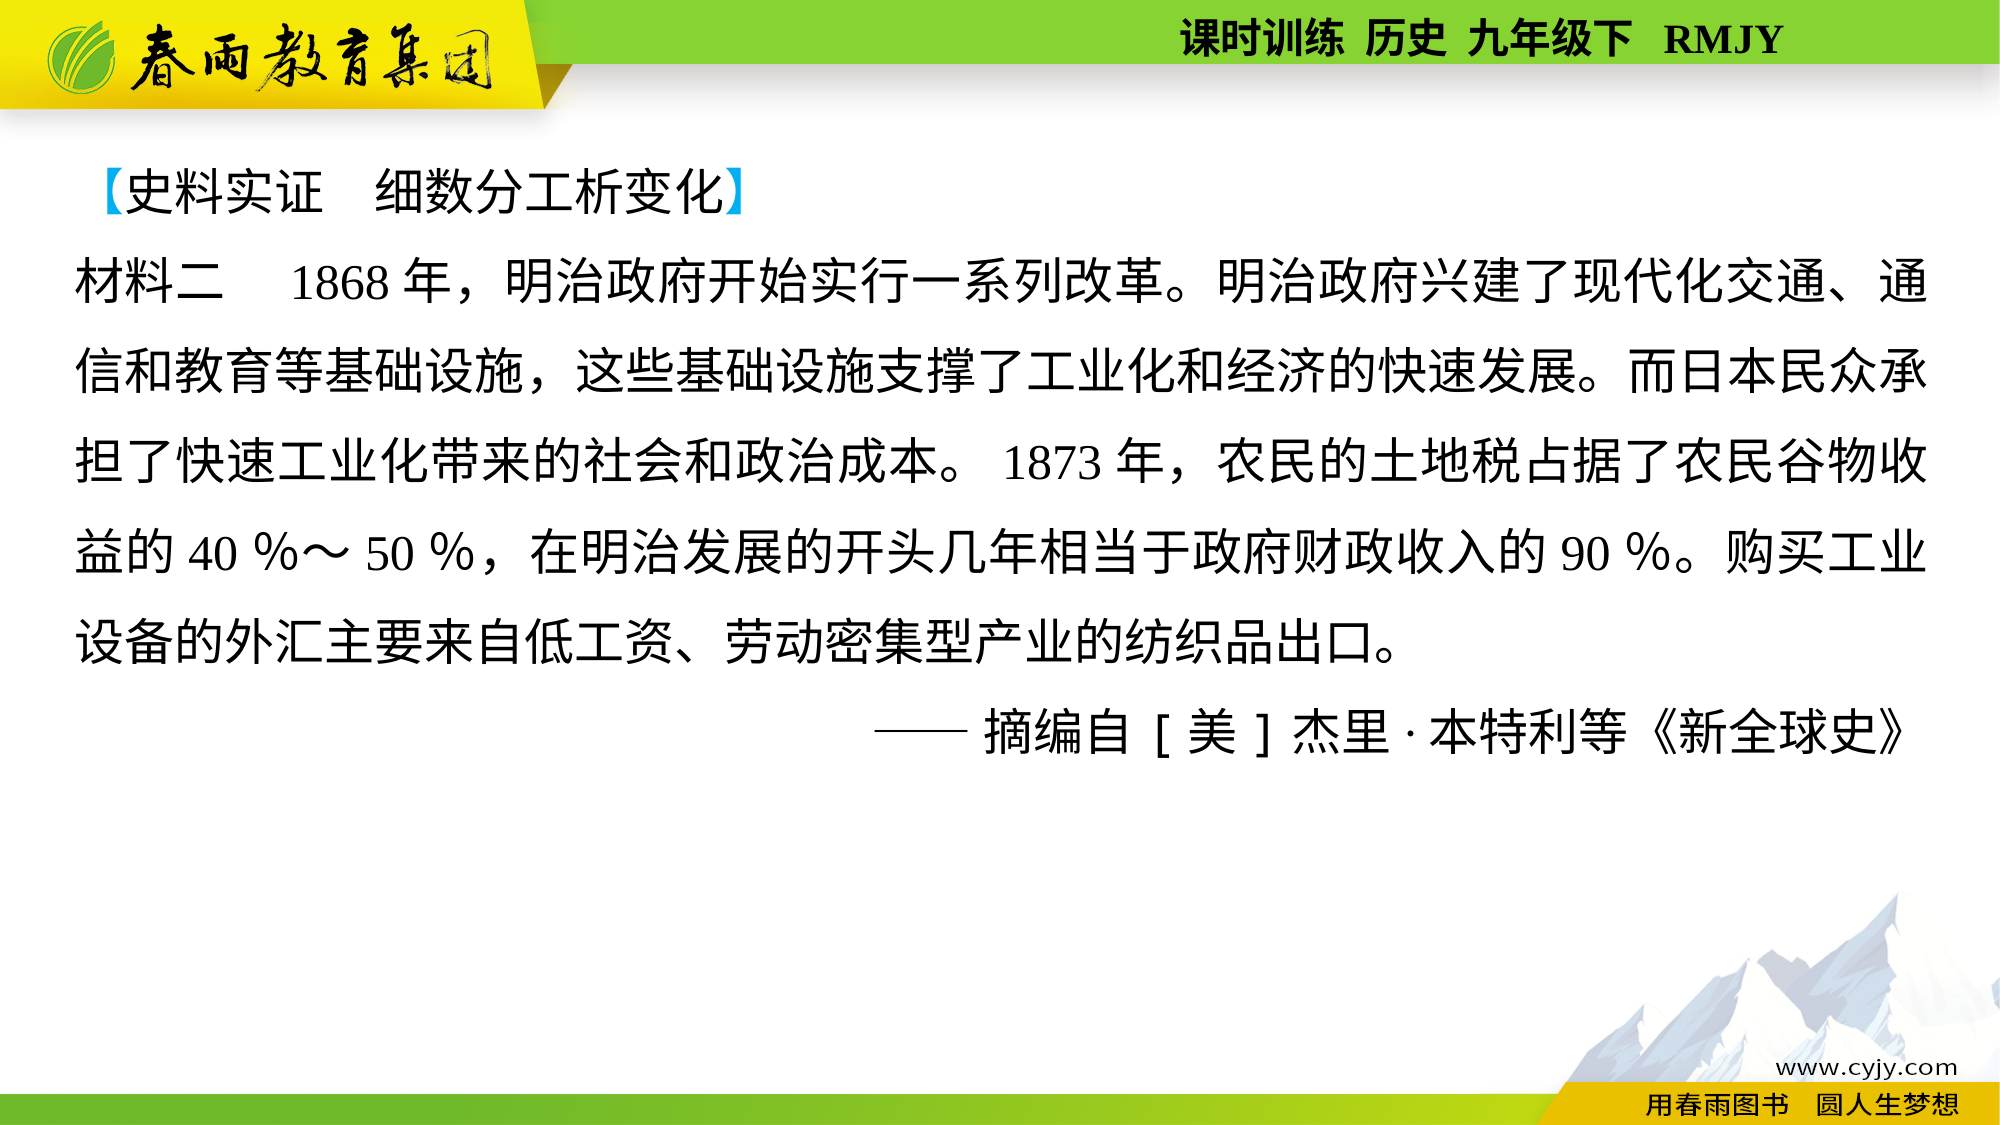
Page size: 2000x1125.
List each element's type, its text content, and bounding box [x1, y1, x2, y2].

list 【史料实证 细数分工析变化】 材料二 1868年，明治政府开始实行一系列改革。明治政府兴建了现代化交通、通信和教育等基础设施，这些基础设施支撑了工业化和经济的快速发展。而日本民众承担了快速工业化带来的社会和政治成本。1873年，农民的土地税占据了农民谷物收益的40％～50％，在明治发展的开头几年相当于政府财政收入的90％。购买工业设备的外汇主要来自低工资、劳动密集型产业的纺织品出口。 ——摘编自[美]杰里·本特利等《新全球史》 [59, 122, 1944, 763]
picture [0, 0, 2000, 1125]
